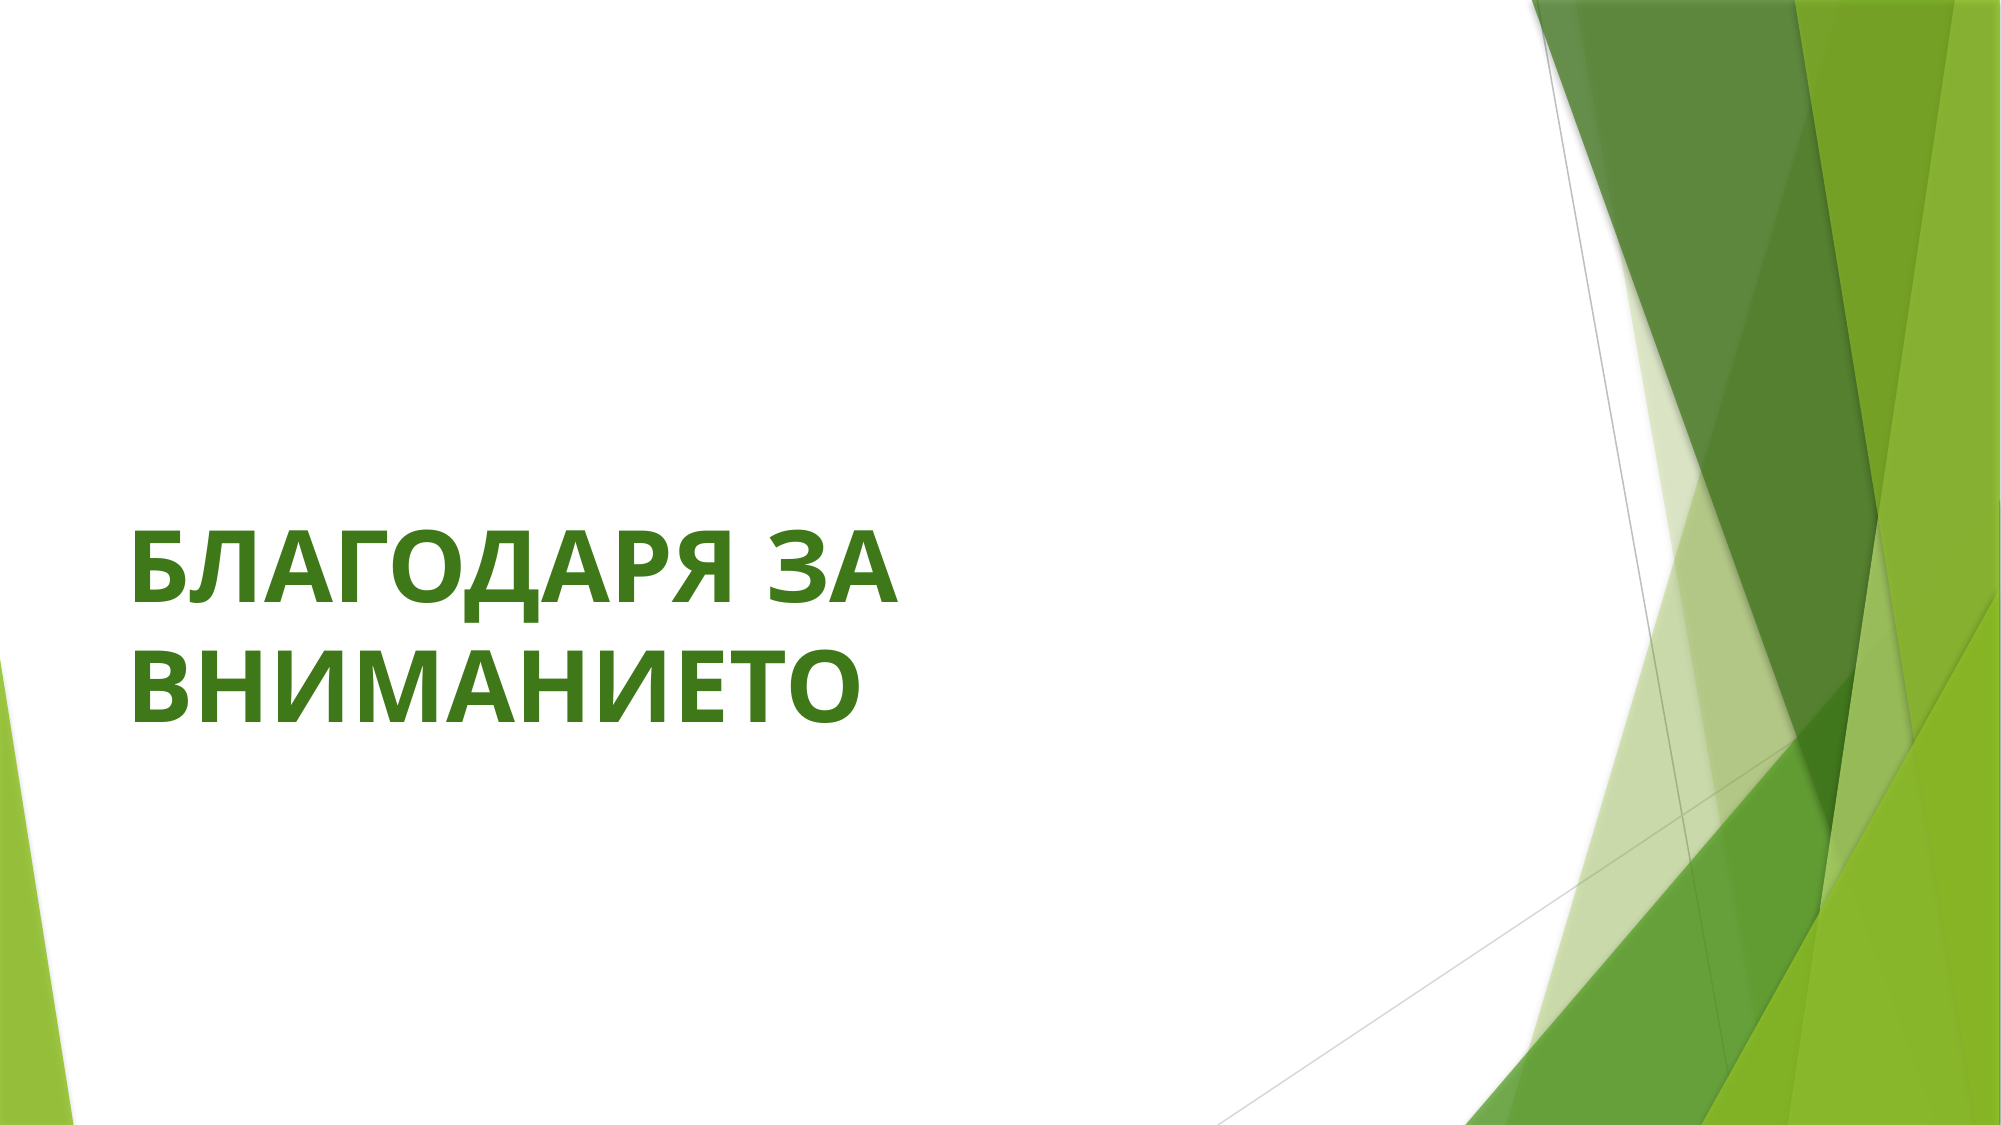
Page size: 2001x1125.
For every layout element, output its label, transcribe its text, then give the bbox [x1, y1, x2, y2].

list БЛАГОДАРЯ ЗА ВНИМАНИЕТО [111, 354, 1591, 992]
